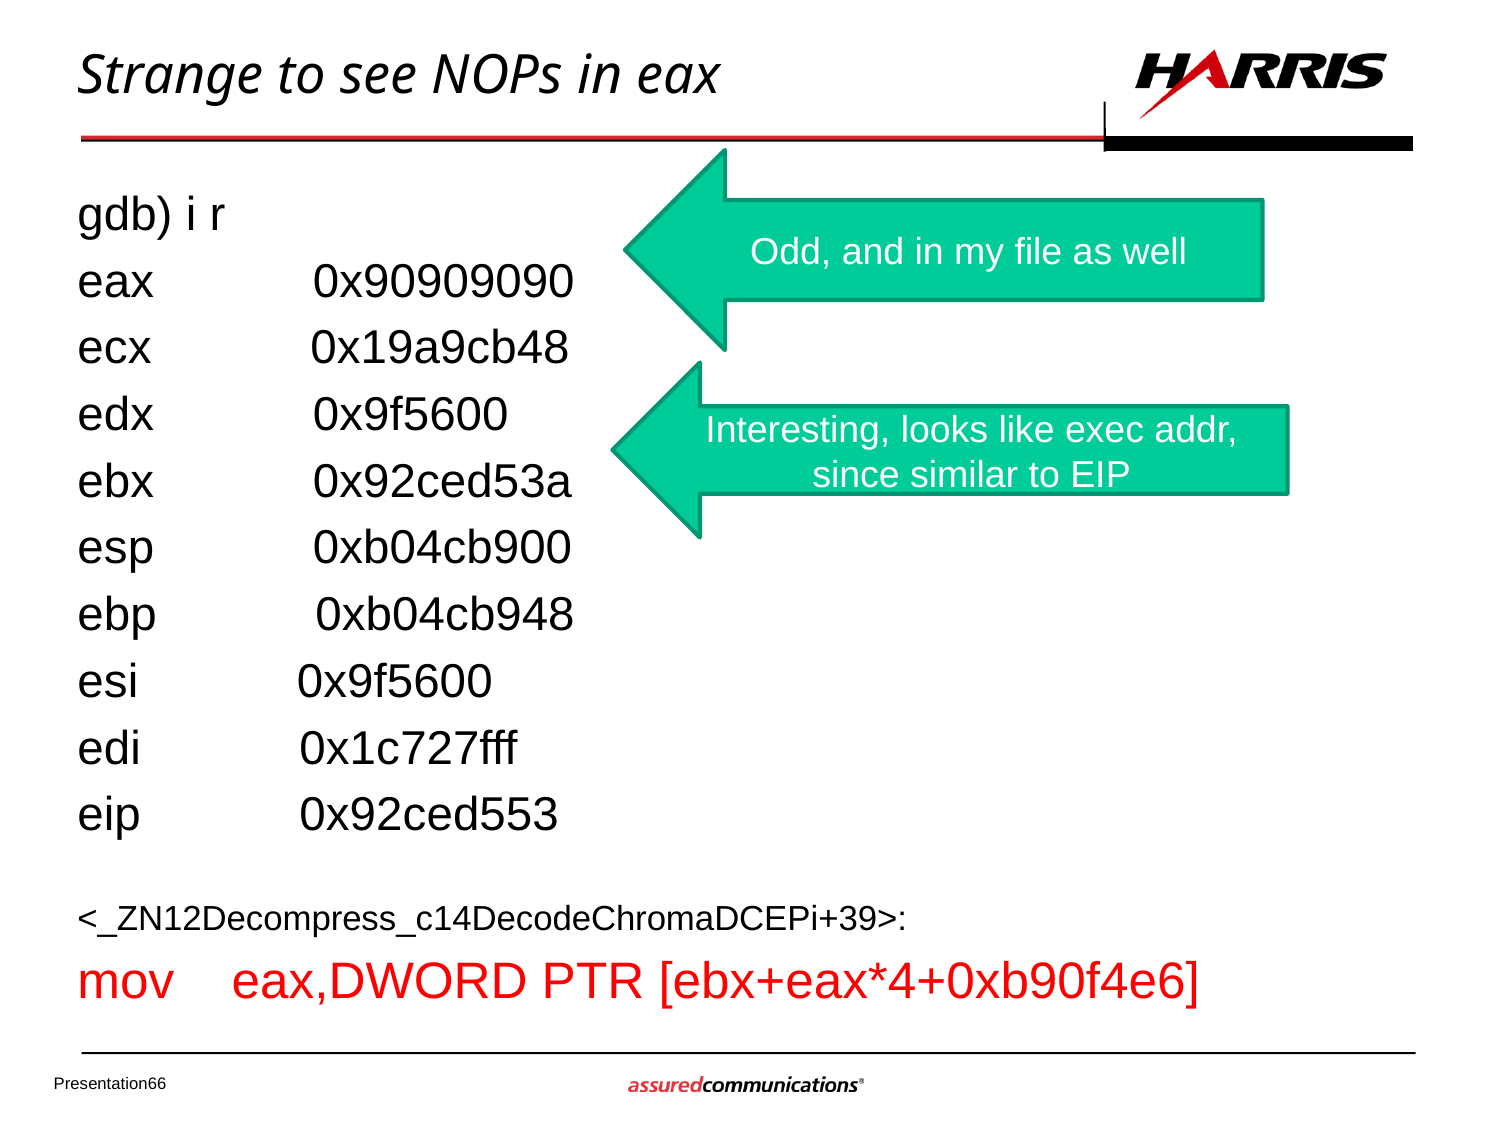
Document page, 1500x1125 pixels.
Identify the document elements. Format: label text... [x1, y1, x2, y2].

text_box Odd, and in my file as well [622, 148, 1265, 352]
list gdb) i r eax 0x90909090 ecx 0x19a9cb48 edx 0x9f5600 ebx 0x92ced53a esp 0xb04cb900 ebp 0xb04cb948 esi 0x9f5600 edi 0x1c727fff eip 0x92ced553 <_ZN12Decompress_c14DecodeChromaDCEPi+39>: mov eax,DWORD PTR [ebx+eax*4+0xb90f4e6] [62, 174, 1429, 1020]
picture [628, 1076, 864, 1092]
picture [1135, 49, 1387, 119]
title Strange to see NOPs in eax [62, 27, 951, 117]
text_box Interesting, looks like exec addr, since similar to EIP [610, 360, 1290, 540]
